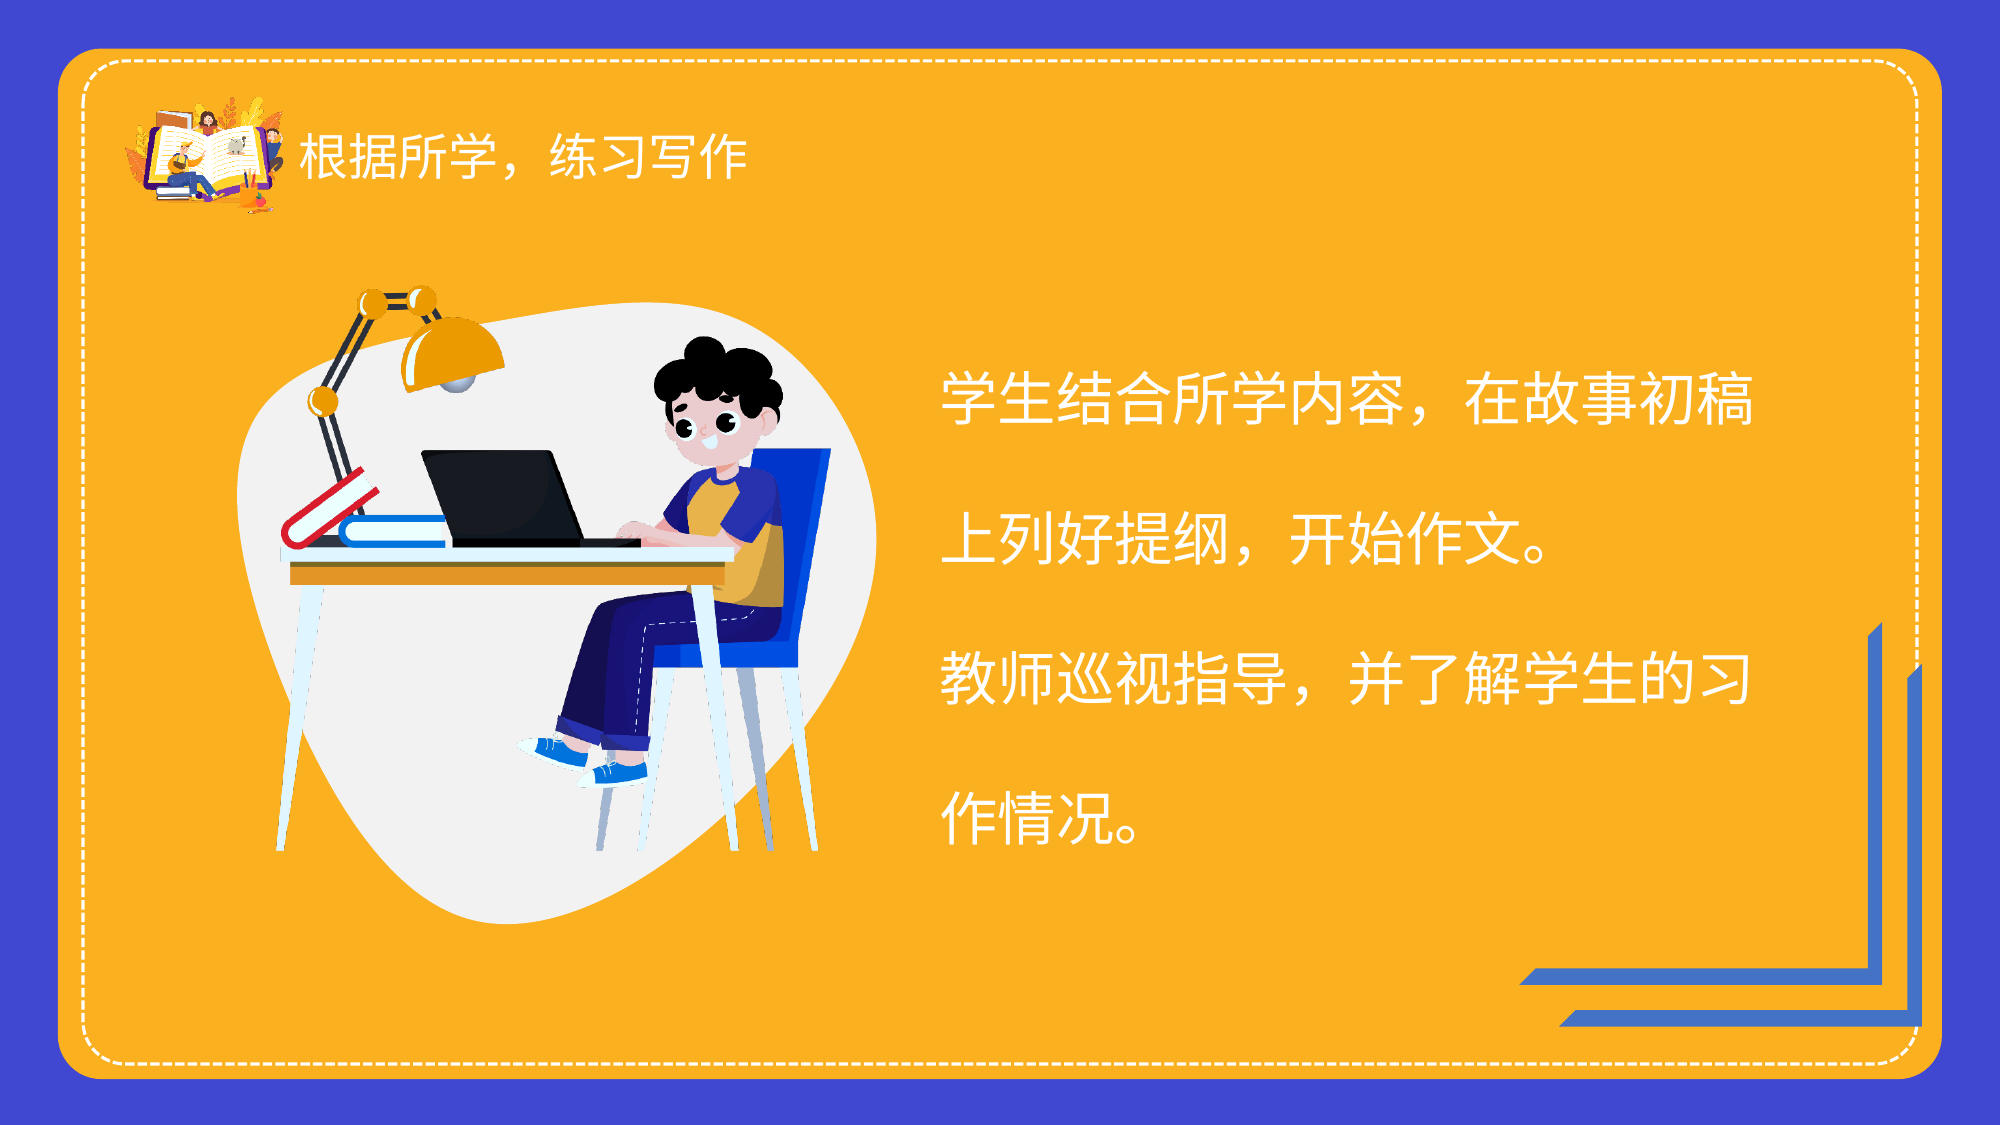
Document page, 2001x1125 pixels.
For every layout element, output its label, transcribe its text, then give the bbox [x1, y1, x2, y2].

text_box [1516, 619, 1884, 986]
text_box [1556, 661, 1923, 1028]
text_box 学生结合所学内容，在故事初稿上列好提纲，开始作文。 教师巡视指导，并了解学生的习作情况。 [990, 284, 1780, 860]
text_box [119, 71, 784, 240]
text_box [115, 130, 990, 1005]
